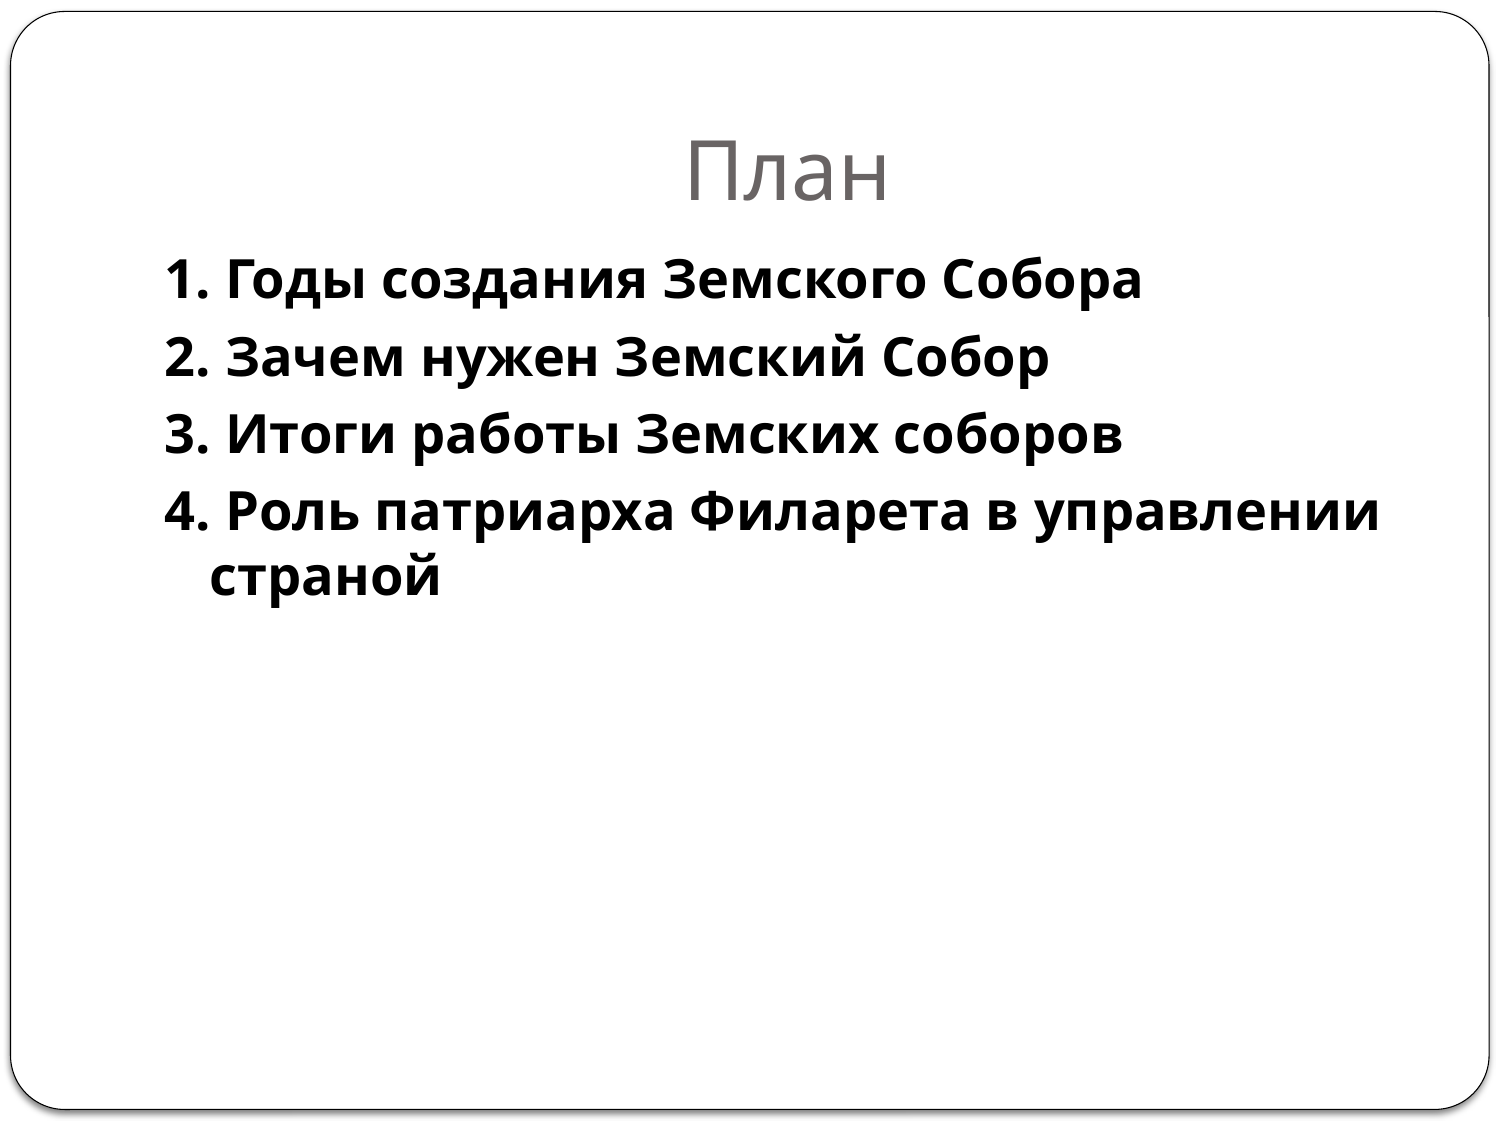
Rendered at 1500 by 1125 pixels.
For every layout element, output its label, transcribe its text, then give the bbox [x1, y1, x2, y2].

title План [150, 45, 1425, 233]
list 1. Годы создания Земского Собора 2. Зачем нужен Земский Собор 3. Итоги работы Земских соборов 4. Роль патриарха Филарета в управлении страной [150, 237, 1425, 988]
